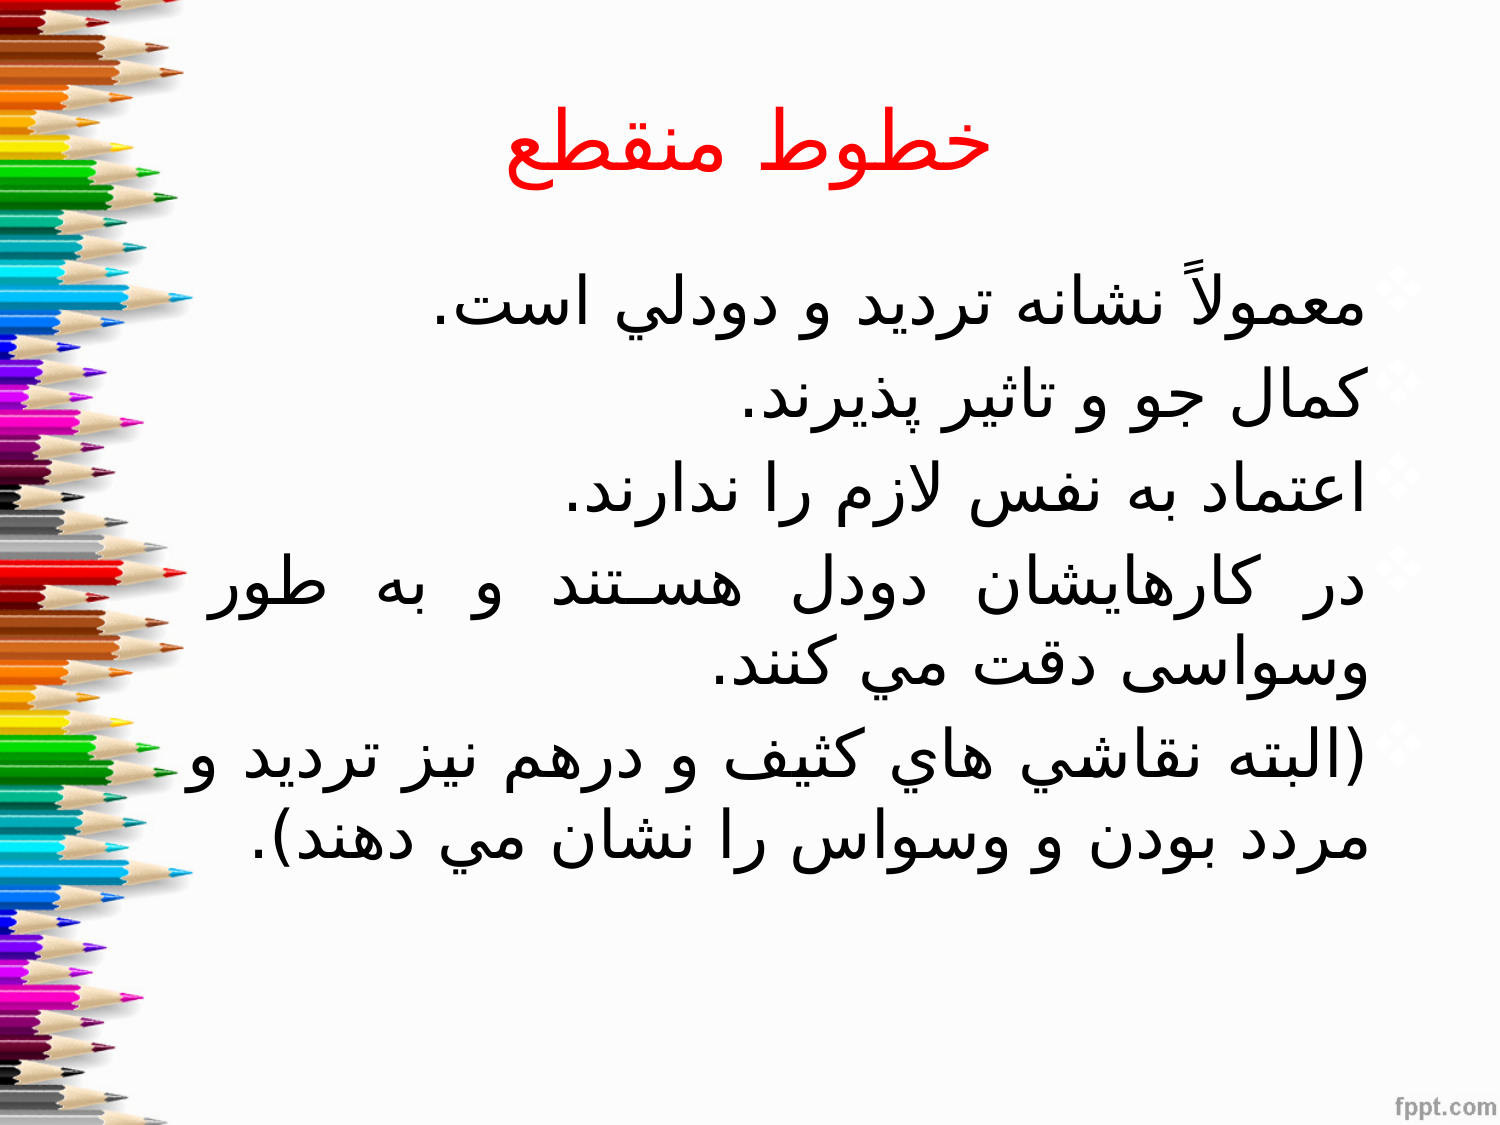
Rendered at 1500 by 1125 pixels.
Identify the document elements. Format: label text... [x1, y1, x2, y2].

picture [0, 0, 1500, 1125]
title خطوط منقطع [75, 75, 1425, 200]
list معمولاً نشانه ترديد و دودلي است. كمال جو و تاثير پذيرند. اعتماد به نفس لازم را ندارند. در كارهايشان دودل هستند و به طور وسواسی دقت مي كنند. (البته نقاشي هاي كثيف و درهم نيز ترديد و مردد بودن و وسواس را نشان مي دهند). [171, 249, 1445, 1100]
